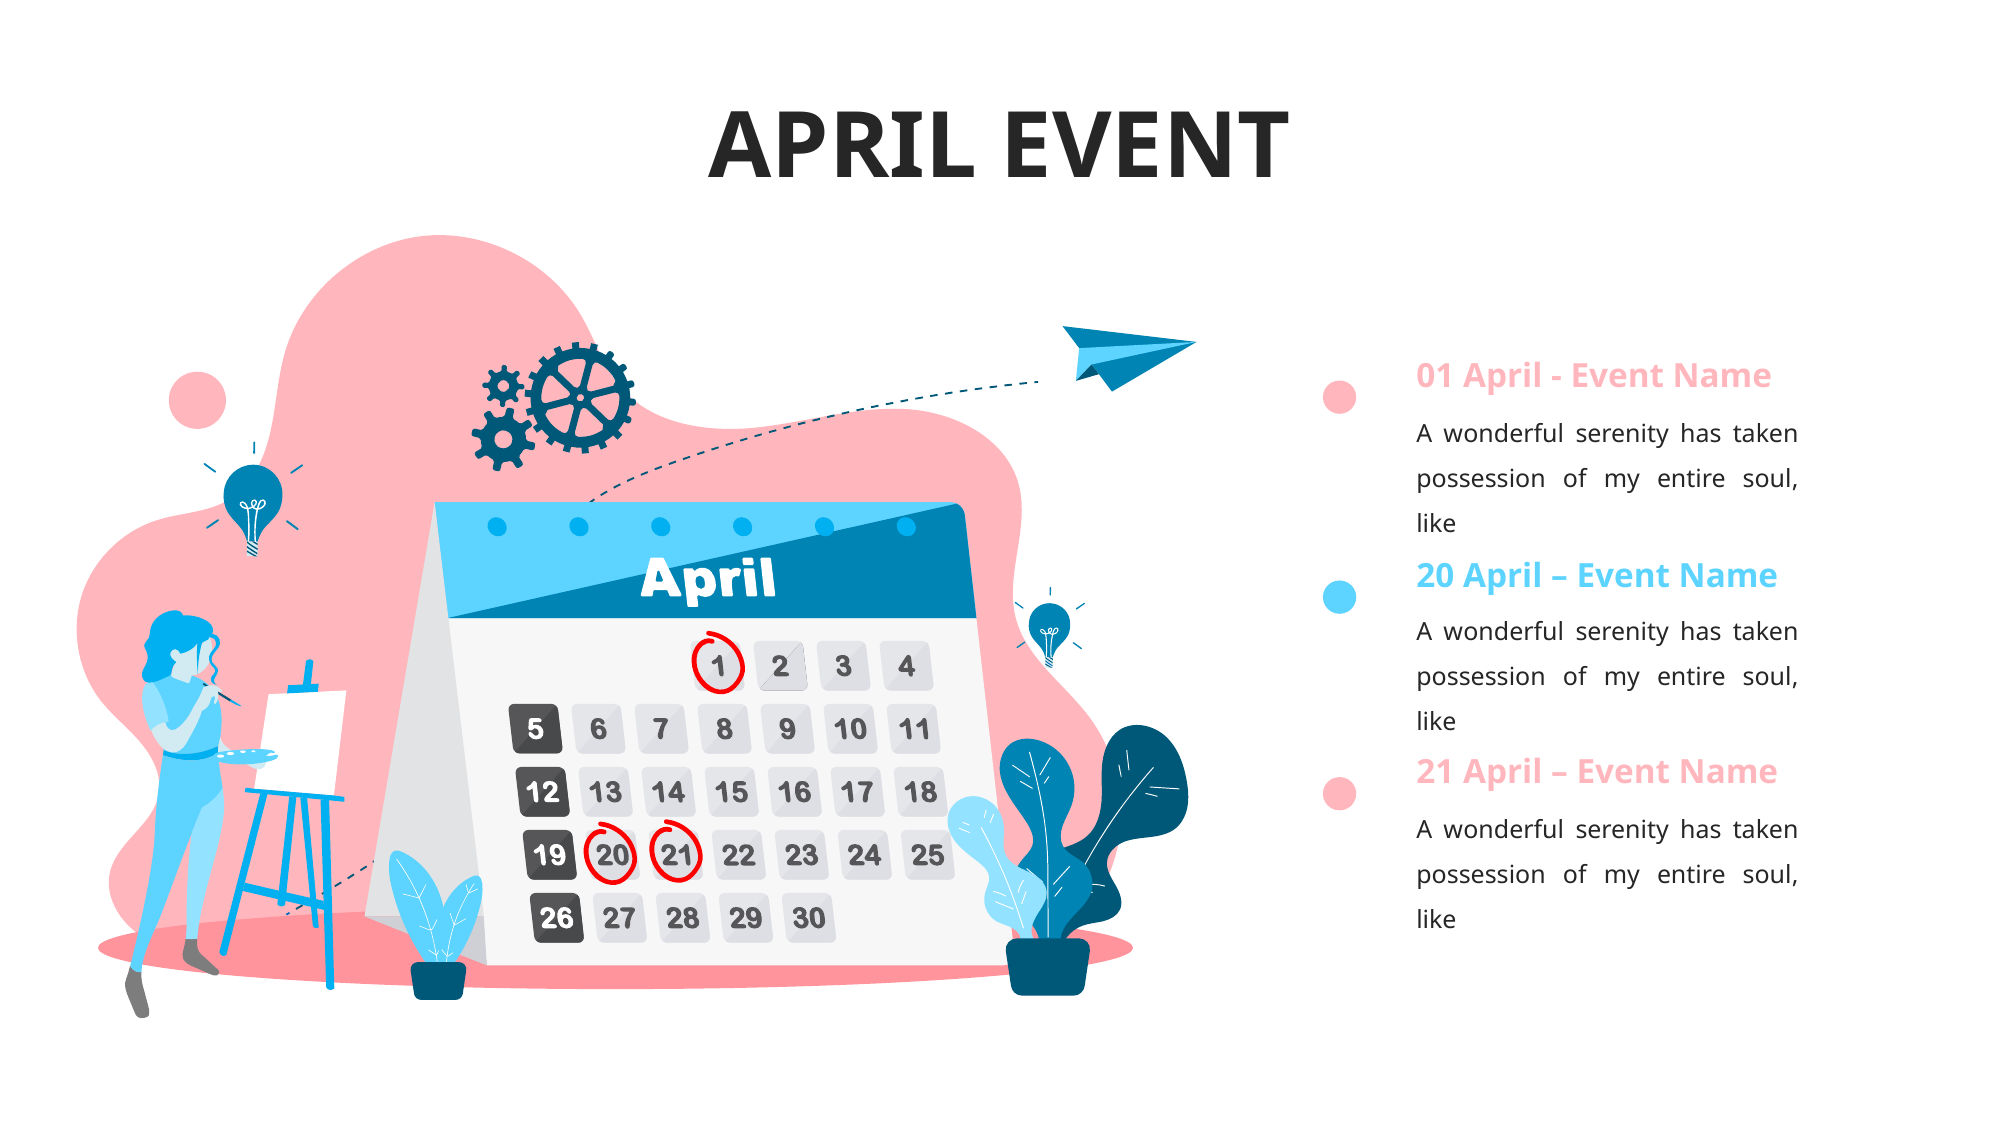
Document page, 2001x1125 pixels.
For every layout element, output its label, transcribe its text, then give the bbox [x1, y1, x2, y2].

text_box A wonderful serenity has taken possession of my entire soul, like [1401, 602, 1814, 742]
title APRIL EVENT [137, 38, 1863, 257]
text_box 21 April – Event Name [1401, 742, 1903, 798]
text_box 01 April - Event Name [1401, 346, 1903, 402]
text_box [1321, 379, 1358, 415]
text_box A wonderful serenity has taken possession of my entire soul, like [1401, 798, 1814, 941]
text_box [1321, 579, 1358, 615]
text_box 20 April – Event Name [1401, 546, 1903, 602]
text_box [70, 228, 1197, 1019]
text_box [1321, 776, 1358, 812]
text_box A wonderful serenity has taken possession of my entire soul, like [1401, 402, 1814, 545]
